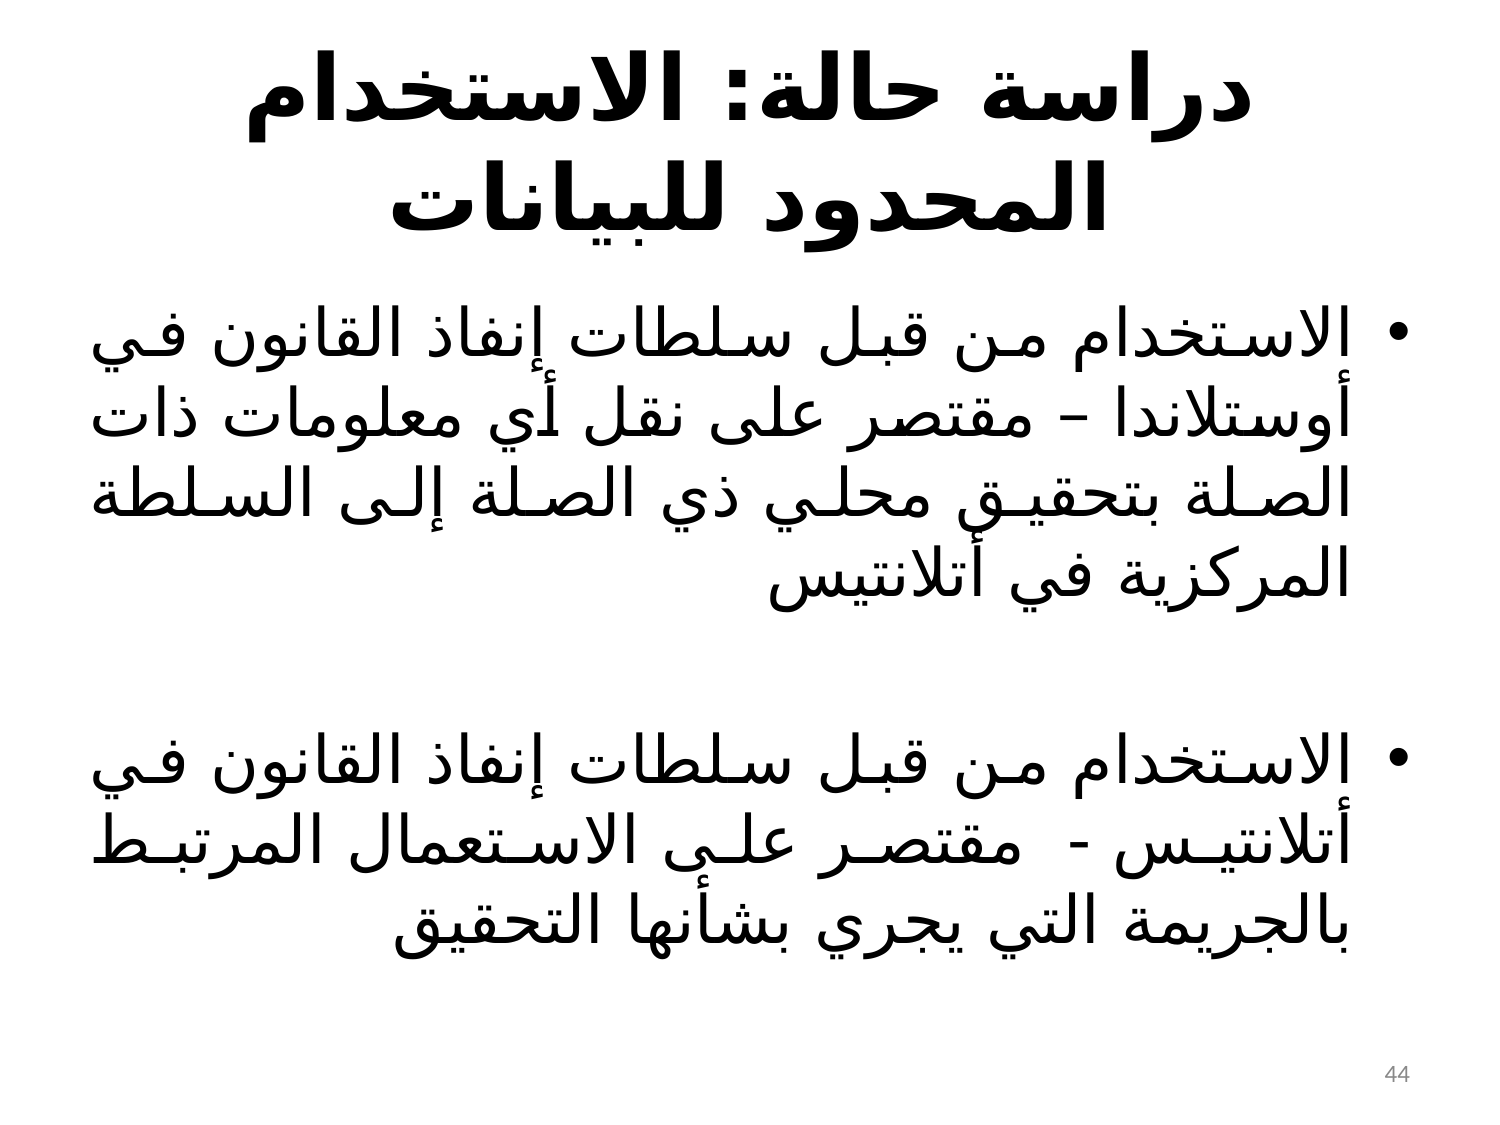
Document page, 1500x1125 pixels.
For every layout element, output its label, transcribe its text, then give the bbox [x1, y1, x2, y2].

slide_number 44 [1074, 1042, 1425, 1103]
title دراسة حالة: الاستخدام المحدود للبيانات [75, 45, 1425, 189]
text_box الاستخدام من قبل سلطات إنفاذ القانون في أوستلاندا – مقتصر على نقل أي معلومات ذات الصلة بتحقيق محلي ذي الصلة إلى السلطة المركزية في أتلانتيس الاستخدام من قبل سلطات إنفاذ القانون في أتلانتيس - مقتصر على الاستعمال المرتبط بالجريمة التي يجري بشأنها التحقيق [74, 189, 1425, 932]
